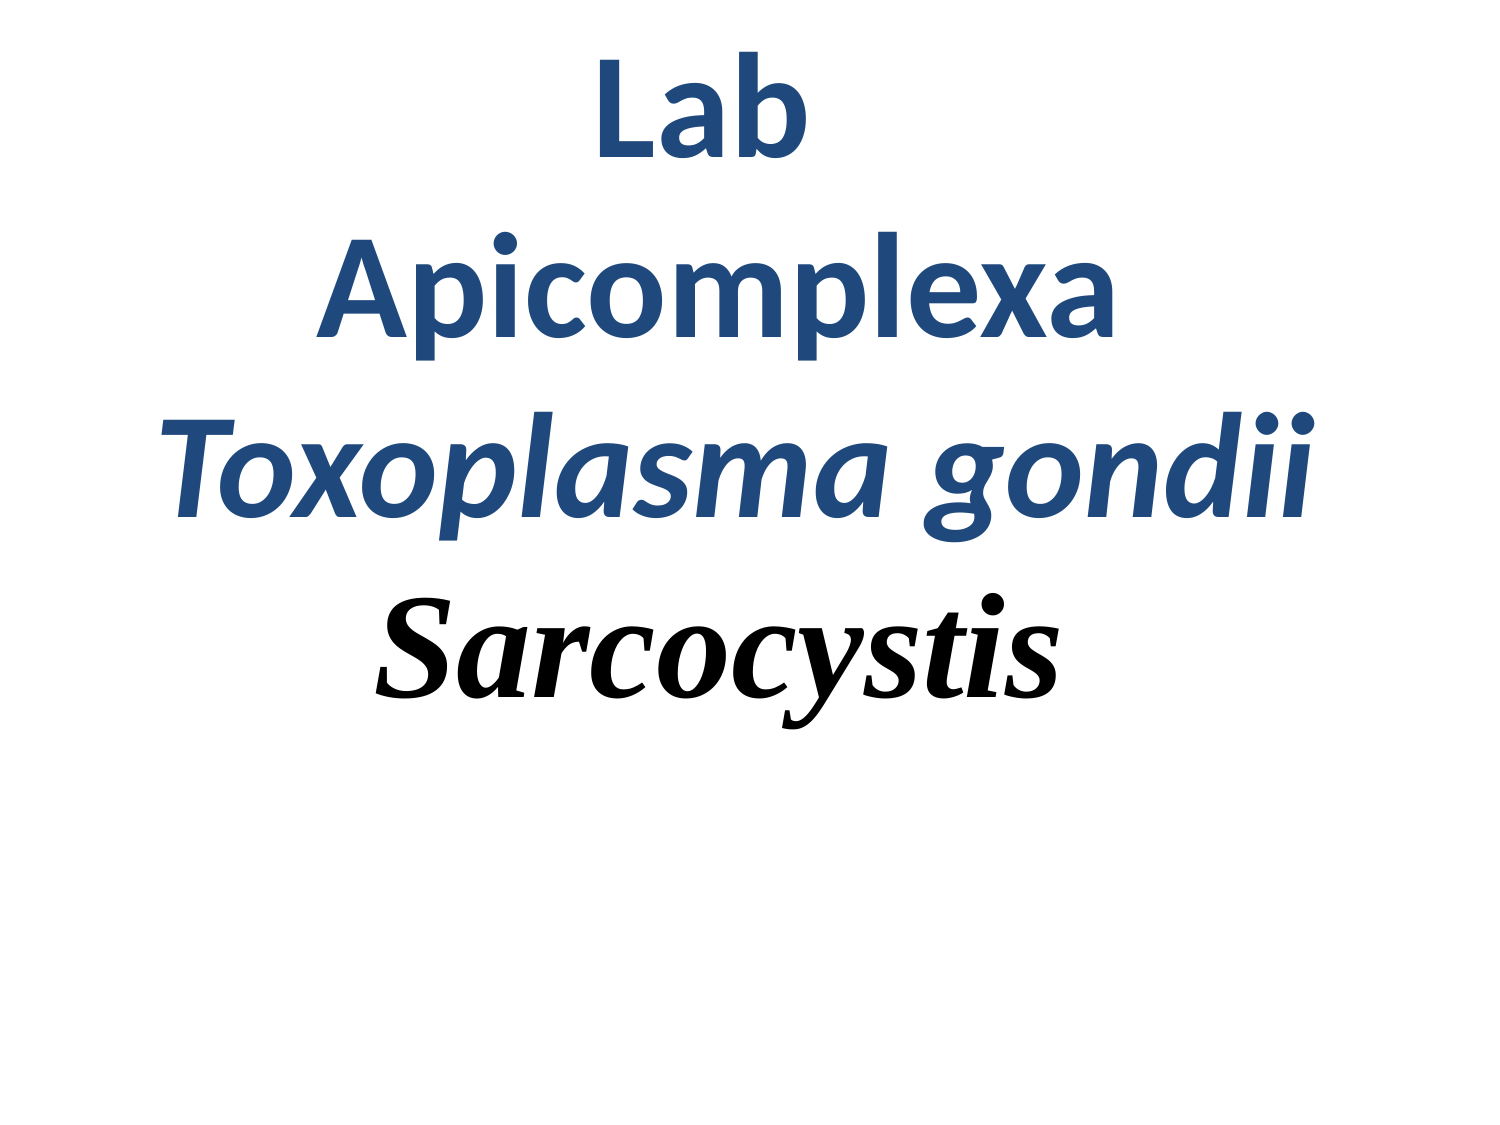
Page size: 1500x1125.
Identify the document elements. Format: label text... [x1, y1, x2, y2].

text_box Lab Apicomplexa Toxoplasma gondii Sarcocystis [49, 0, 1388, 735]
